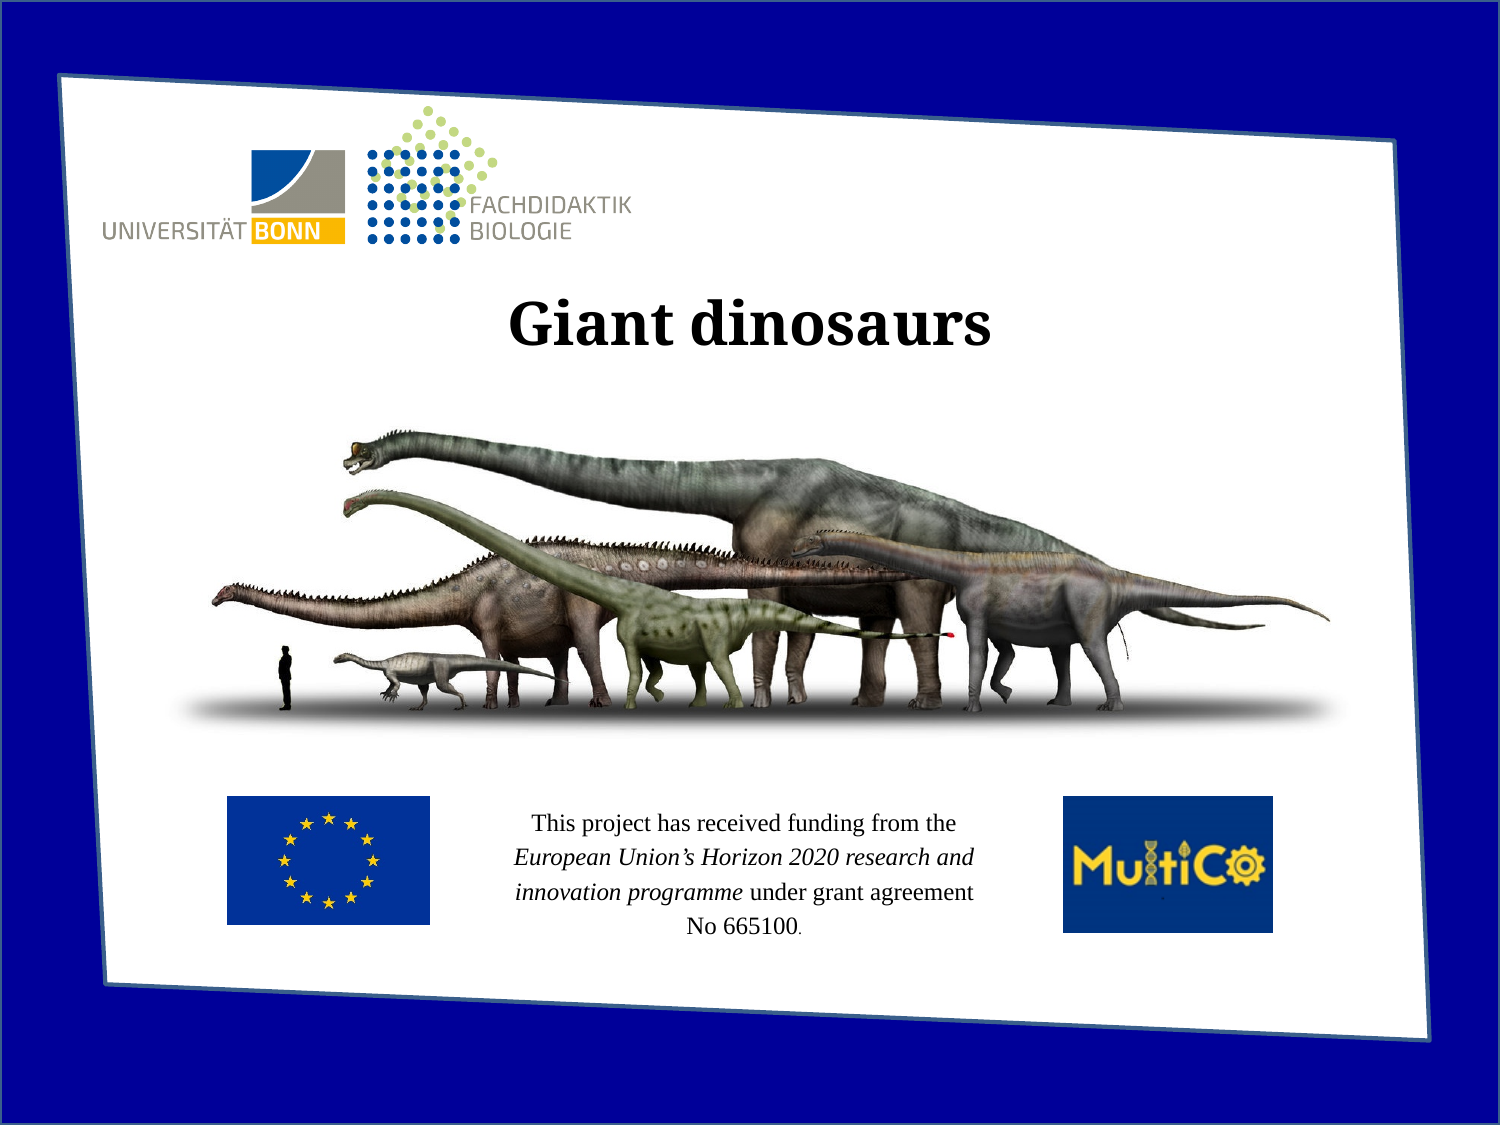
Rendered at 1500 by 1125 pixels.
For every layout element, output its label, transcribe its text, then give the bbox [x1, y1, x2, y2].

text_box [0, 0, 1500, 1125]
title Giant dinosaurs [187, 145, 1313, 385]
picture [103, 106, 632, 247]
picture [164, 386, 1373, 739]
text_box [227, 795, 1273, 933]
